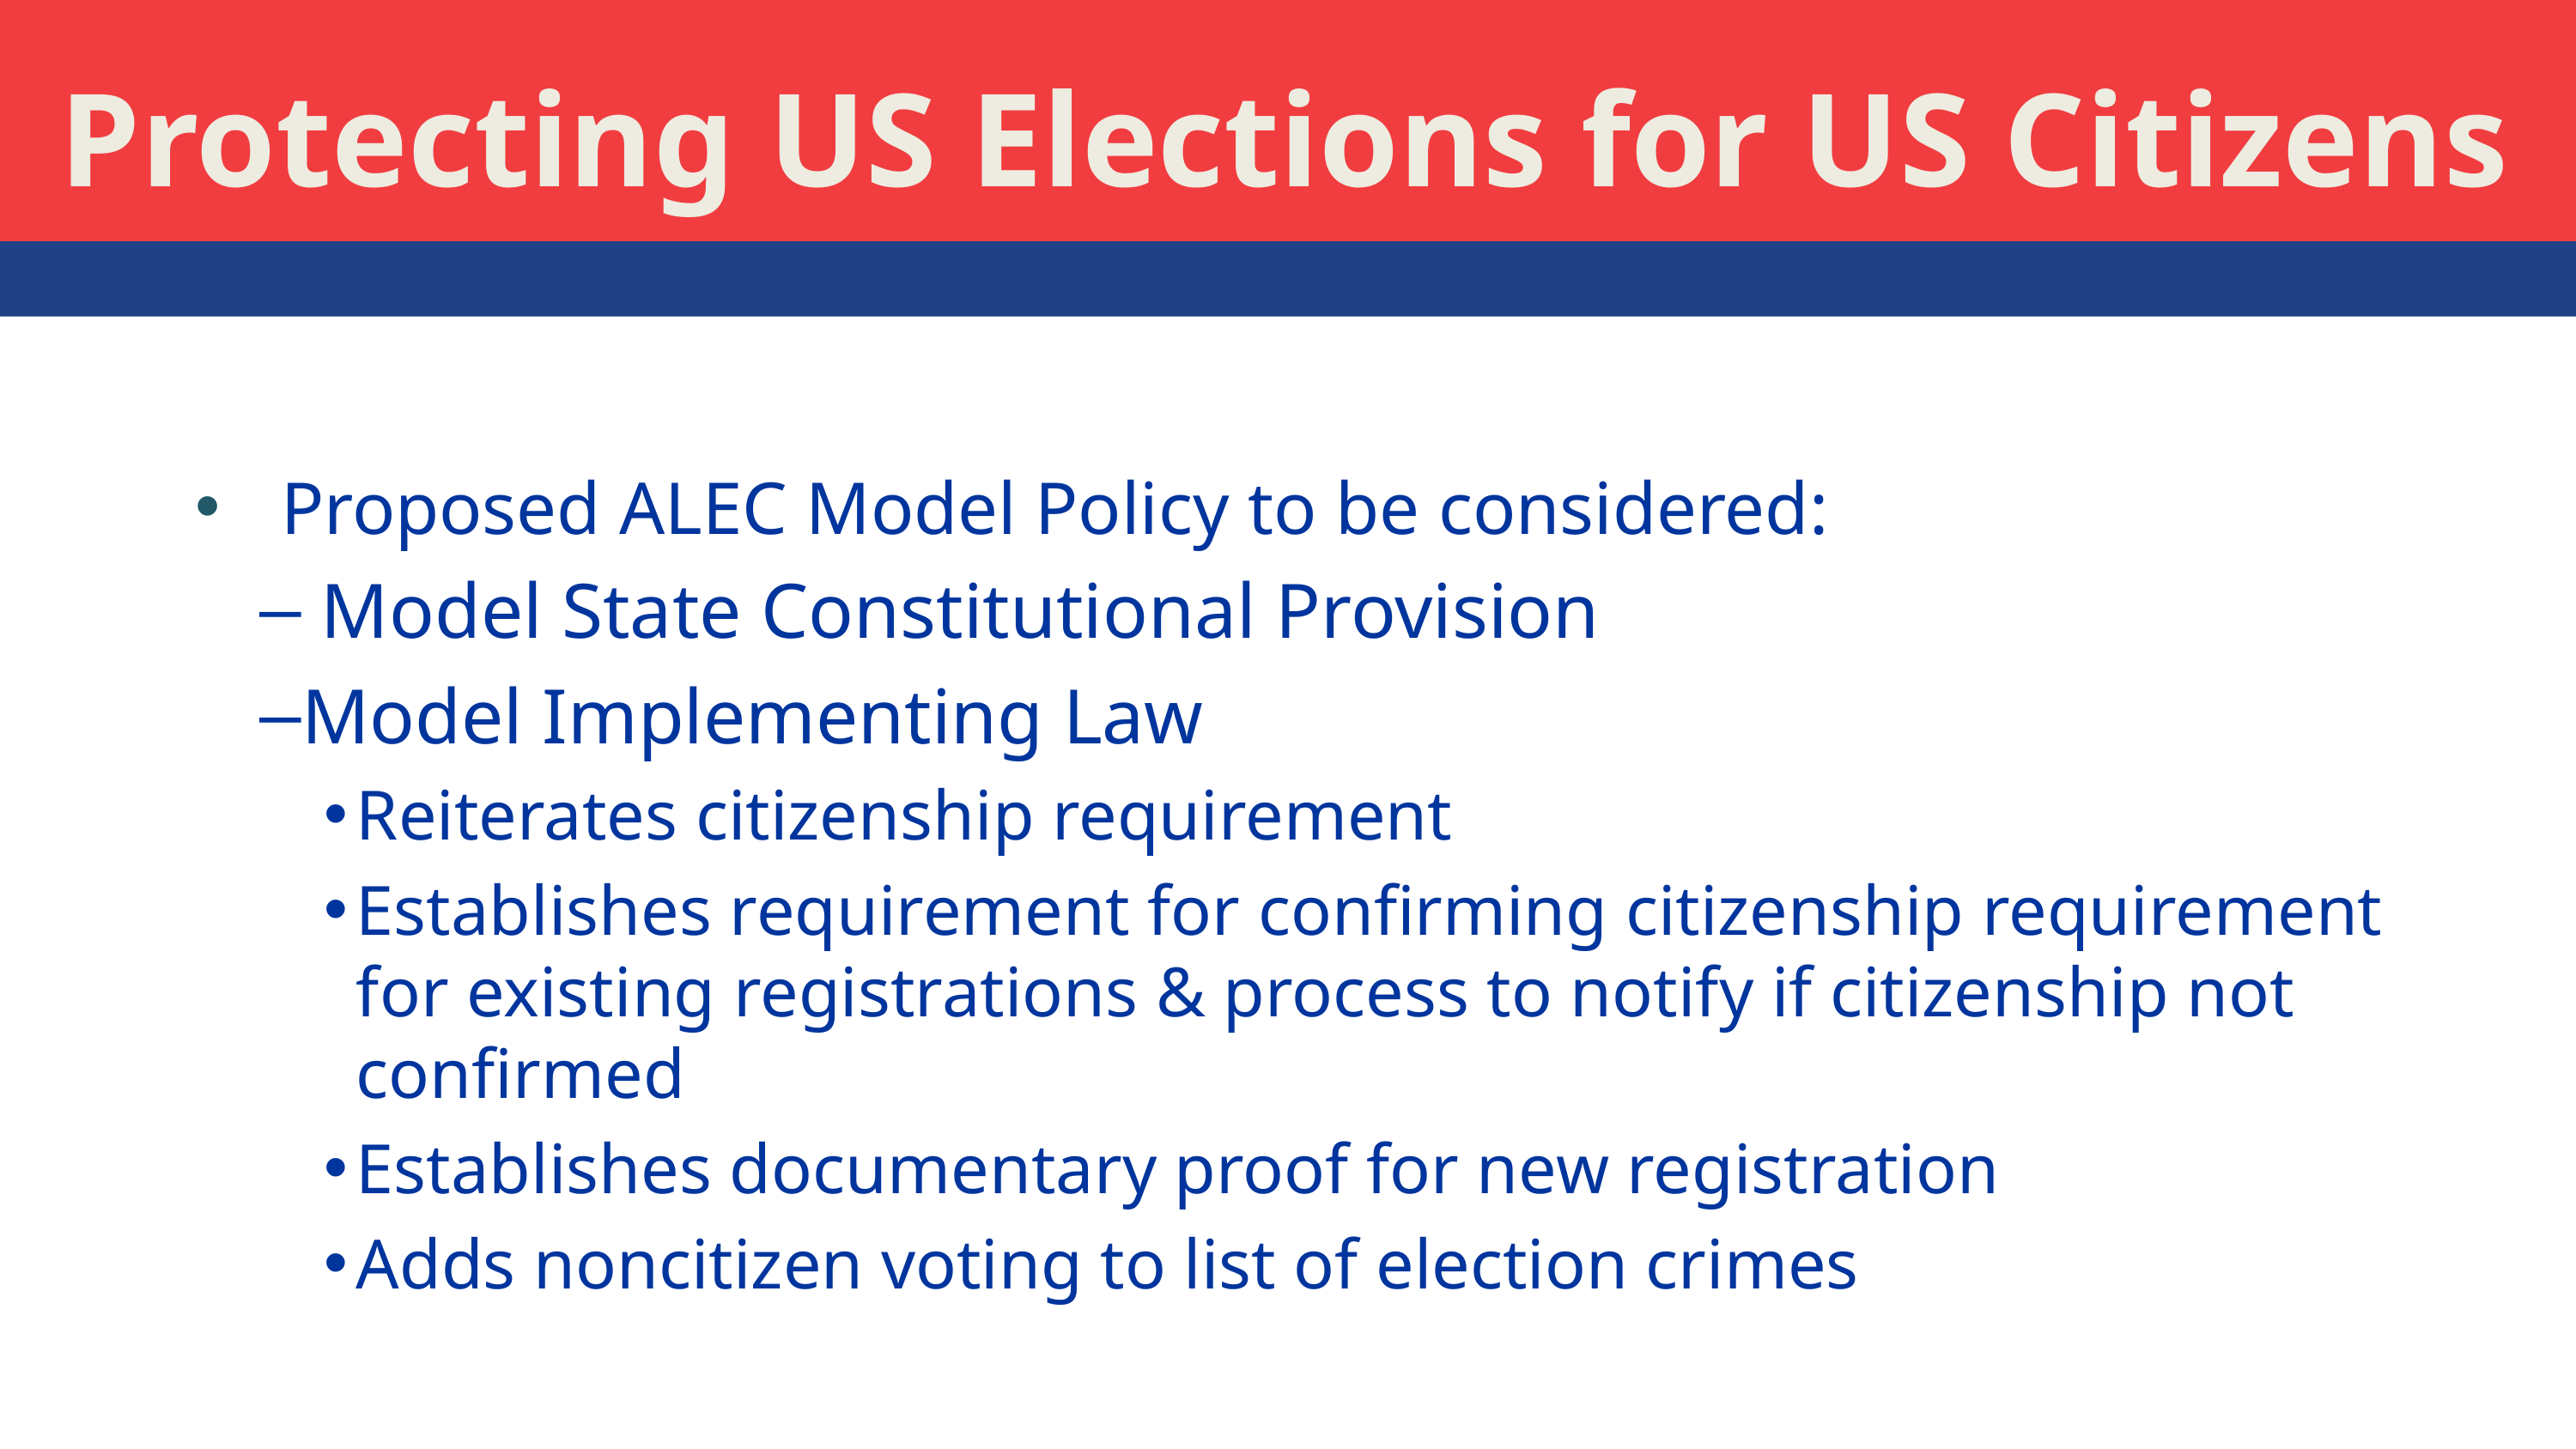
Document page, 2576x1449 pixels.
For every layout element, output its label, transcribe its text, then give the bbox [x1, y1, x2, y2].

text_box [0, 239, 2576, 318]
list Proposed ALEC Model Policy to be considered: Model State Constitutional Provision Model Implementing Law Reiterates citizenship requirement Establishes requirement for confirming citizenship requirement for existing registrations & process to notify if citizenship not confirmed Establishes documentary proof for new registration Adds noncitizen voting to list of election crimes [182, 456, 2437, 1390]
title Protecting US Elections for US Citizens [0, 0, 2576, 239]
